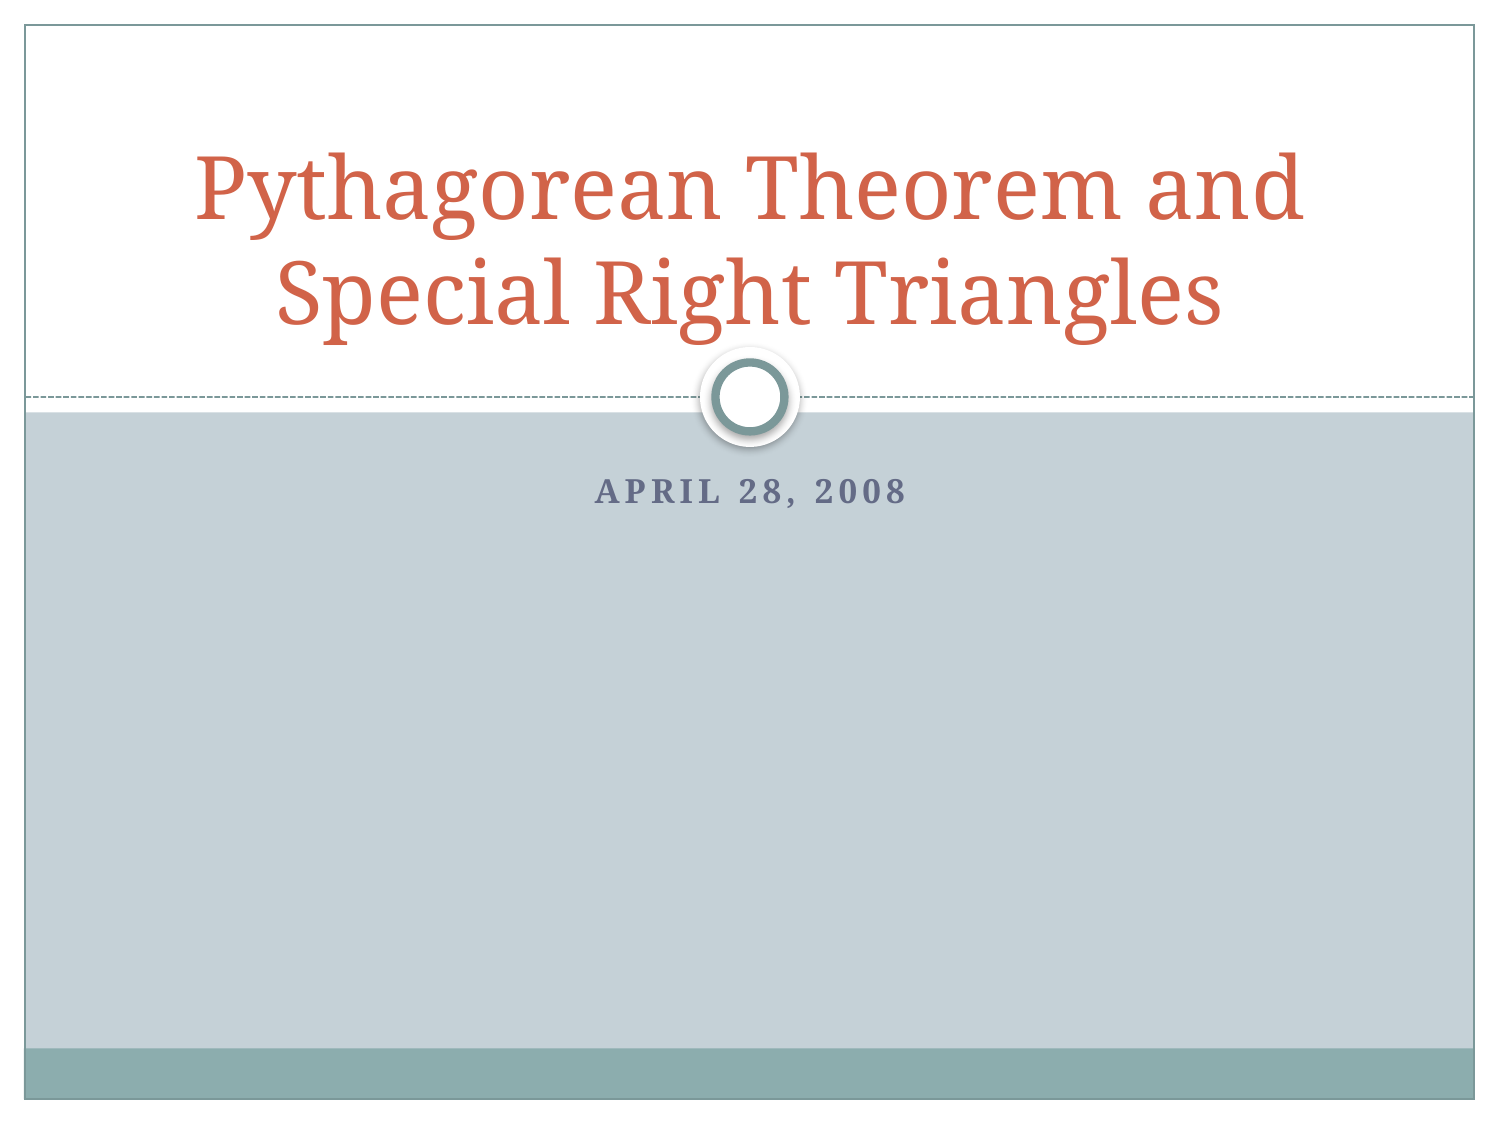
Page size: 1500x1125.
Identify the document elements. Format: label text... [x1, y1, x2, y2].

title Pythagorean Theorem and Special Right Triangles [112, 62, 1388, 350]
subtitle April 28, 2008 [225, 462, 1275, 750]
